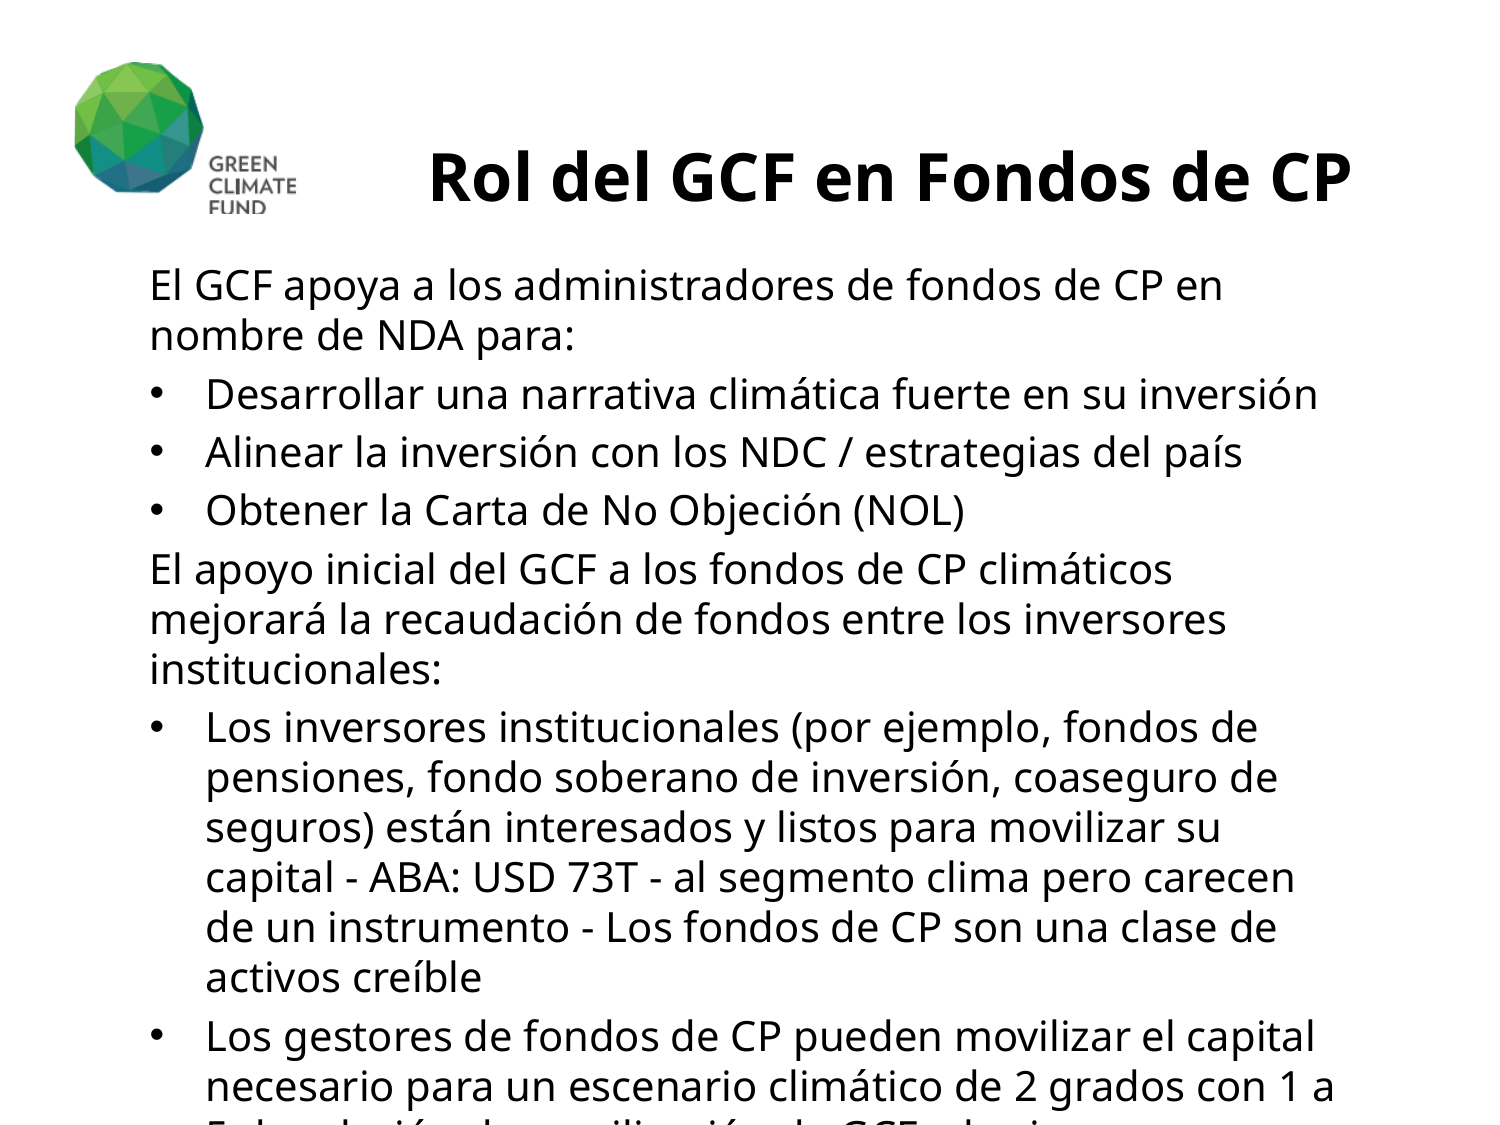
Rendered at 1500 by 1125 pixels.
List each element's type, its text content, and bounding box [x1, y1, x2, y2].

list El GCF apoya a los administradores de fondos de CP en nombre de NDA para: Desarrollar una narrativa climática fuerte en su inversión Alinear la inversión con los NDC / estrategias del país Obtener la Carta de No Objeción (NOL) El apoyo inicial del GCF a los fondos de CP climáticos mejorará la recaudación de fondos entre los inversores institucionales: Los inversores institucionales (por ejemplo, fondos de pensiones, fondo soberano de inversión, coaseguro de seguros) están interesados ​​y listos para movilizar su capital - ABA: USD 73T - al segmento clima pero carecen de un instrumento - Los fondos de CP son una clase de activos creíble Los gestores de fondos de CP pueden movilizar el capital necesario para un escenario climático de 2 grados con 1 a 5 de relación de movilización de GCF a los inversores insituticionales (o superior) [134, 251, 1370, 982]
title Rol del GCF en Fondos de CP [279, 127, 1370, 221]
